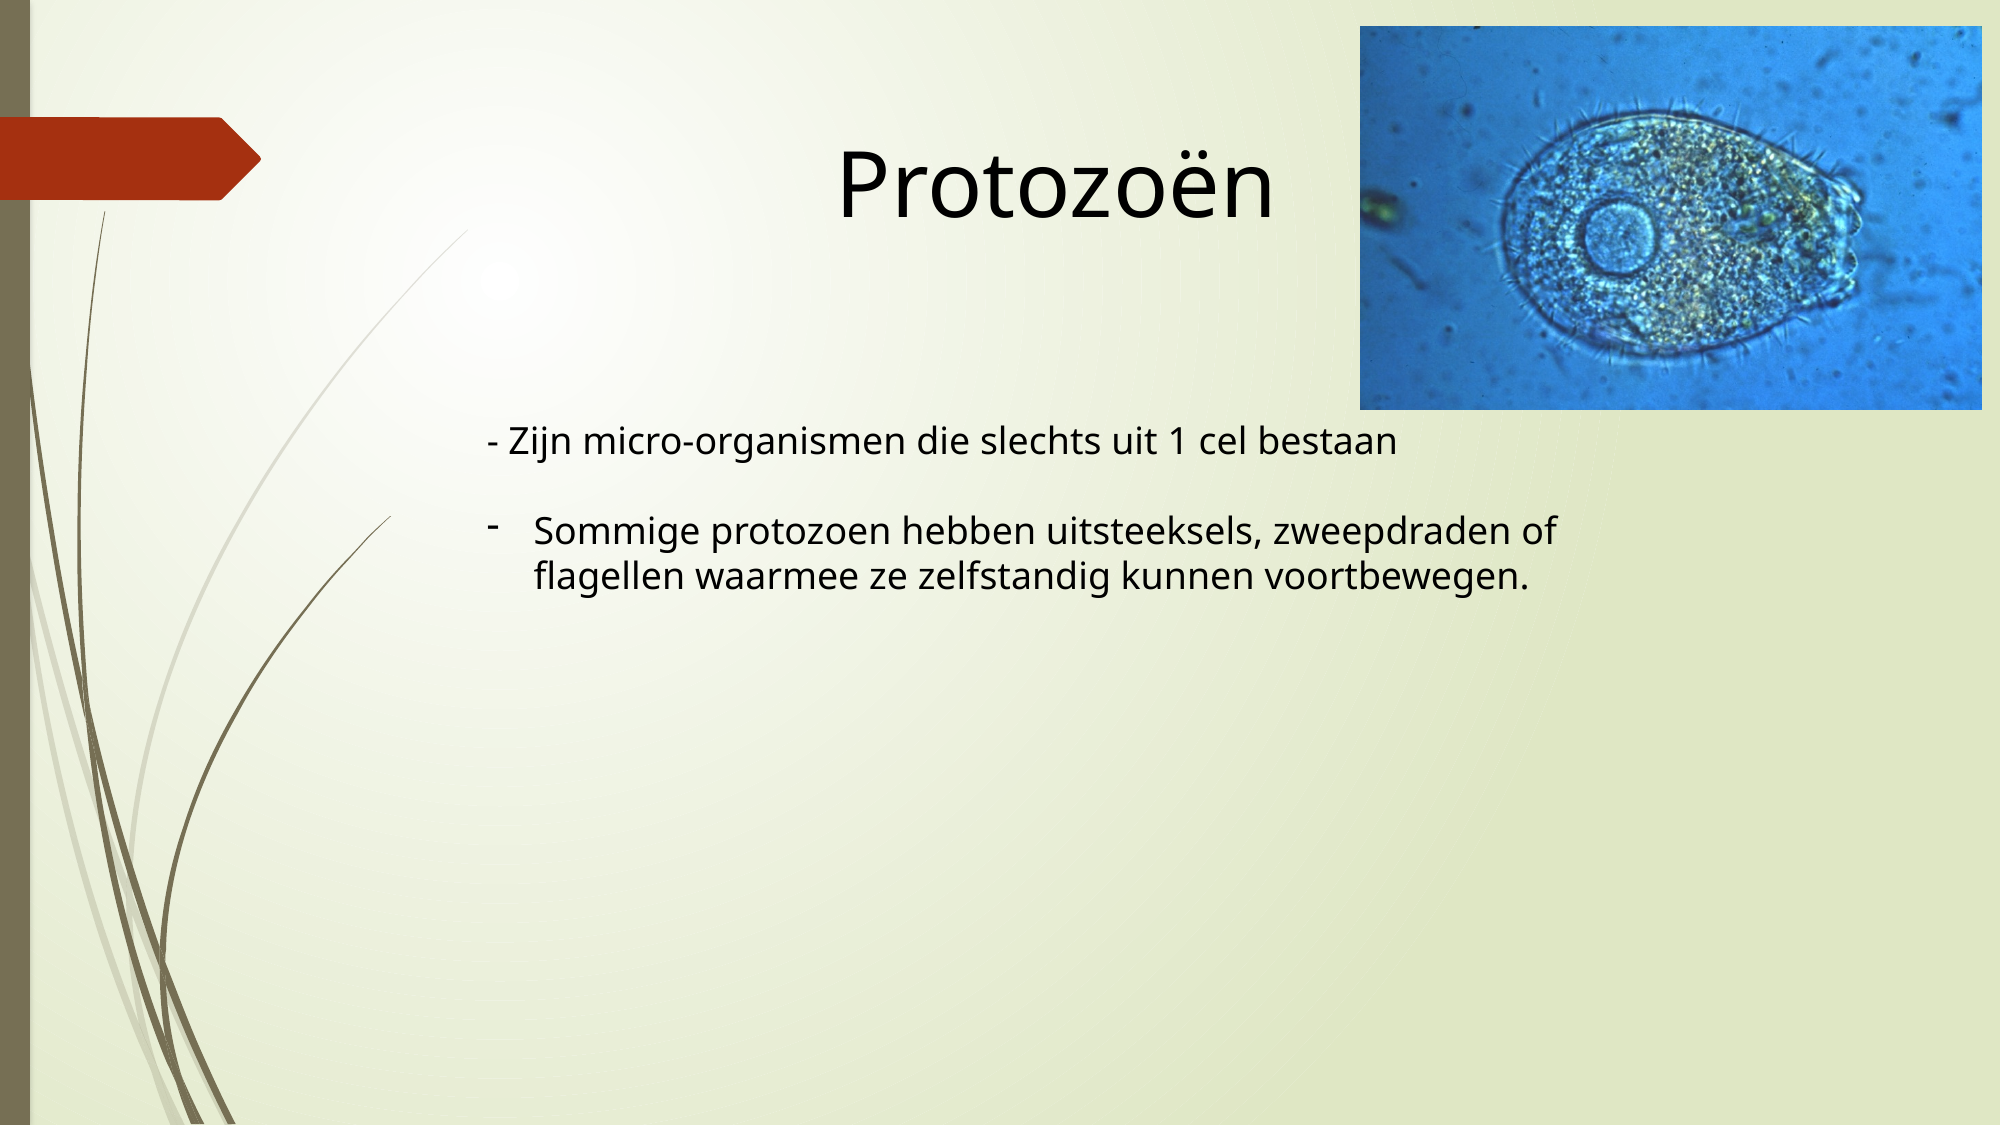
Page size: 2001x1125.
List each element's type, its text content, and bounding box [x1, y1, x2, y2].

text_box Protozoën [485, 118, 1355, 244]
text_box - Zijn micro-organismen die slechts uit 1 cel bestaan Sommige protozoen hebben uitsteeksels, zweepdraden of flagellen waarmee ze zelfstandig kunnen voortbewegen. [472, 409, 1641, 695]
picture [1360, 25, 1983, 411]
